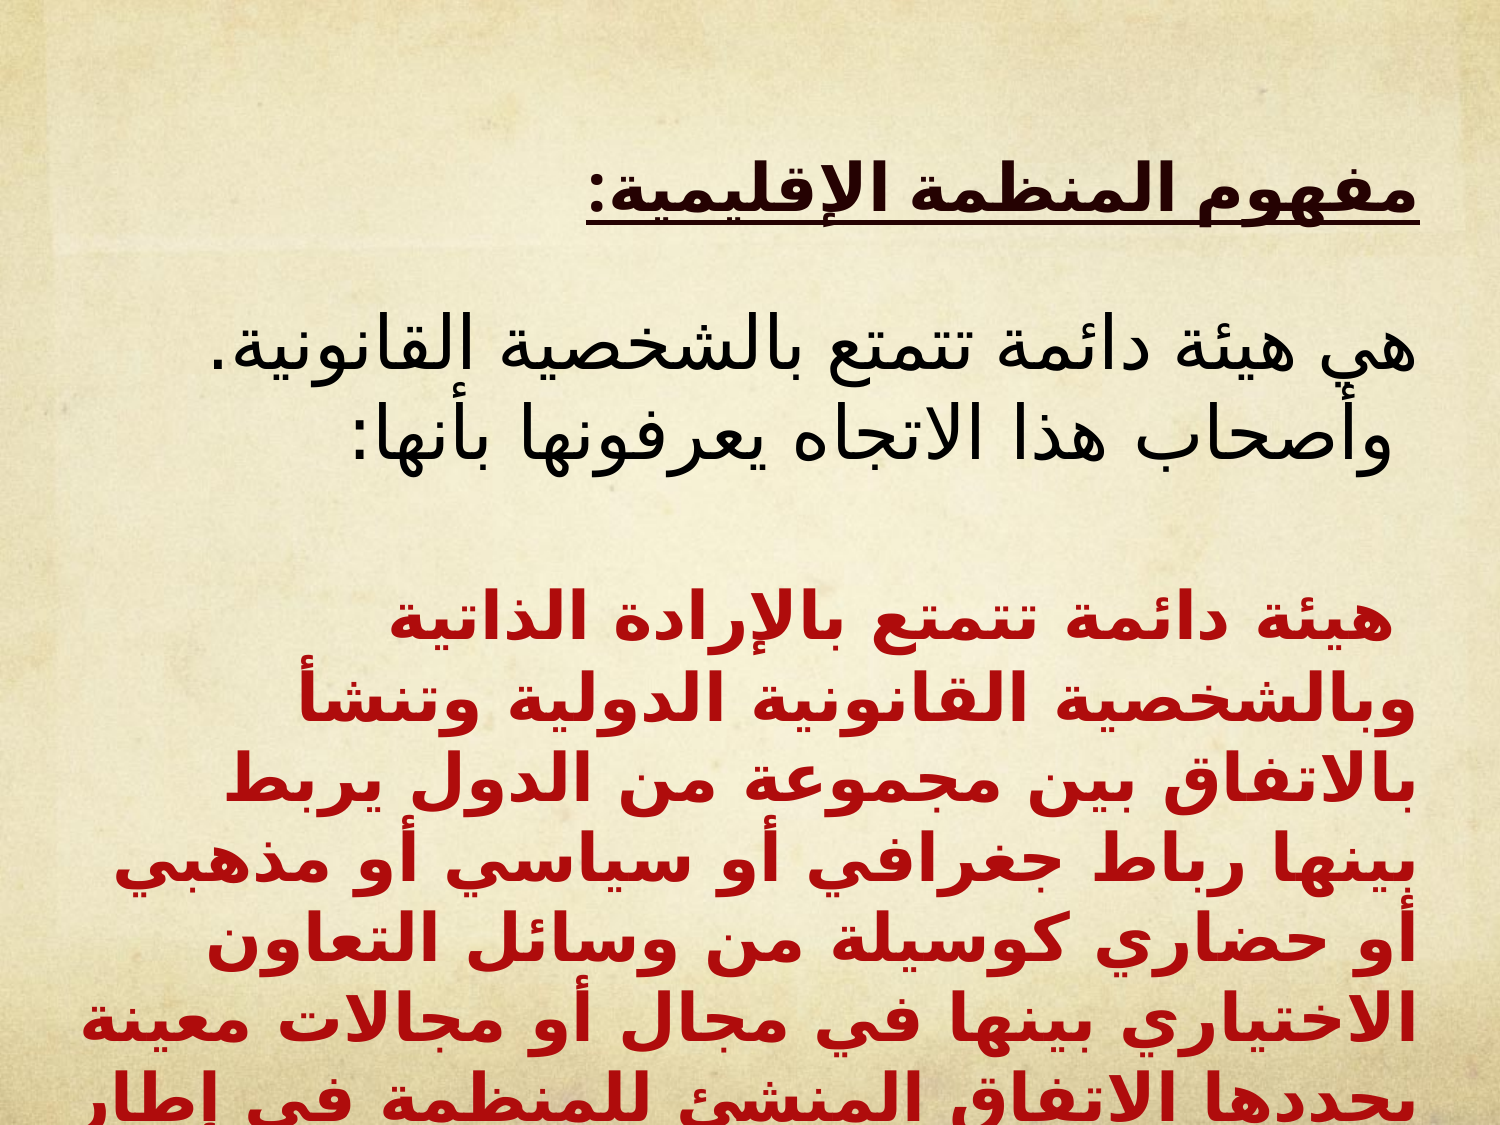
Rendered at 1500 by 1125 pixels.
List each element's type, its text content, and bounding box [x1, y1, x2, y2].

text_box مفهوم المنظمة الإقليمية: هي هيئة دائمة تتمتع بالشخصية القانونية. وأصحاب هذا الاتجاه يعرفونها بأنها: هيئة دائمة تتمتع بالإرادة الذاتية وبالشخصية القانونية الدولية وتنشأ بالاتفاق بين مجموعة من الدول يربط بينها رباط جغرافي أو سياسي أو مذهبي أو حضاري كوسيلة من وسائل التعاون الاختياري بينها في مجال أو مجالات معينة يحددها الاتفاق المنشئ للمنظمة في إطار مقاصد الأمم المتحدة ومبادئها. [53, 137, 1436, 1125]
picture [0, 0, 1500, 1125]
